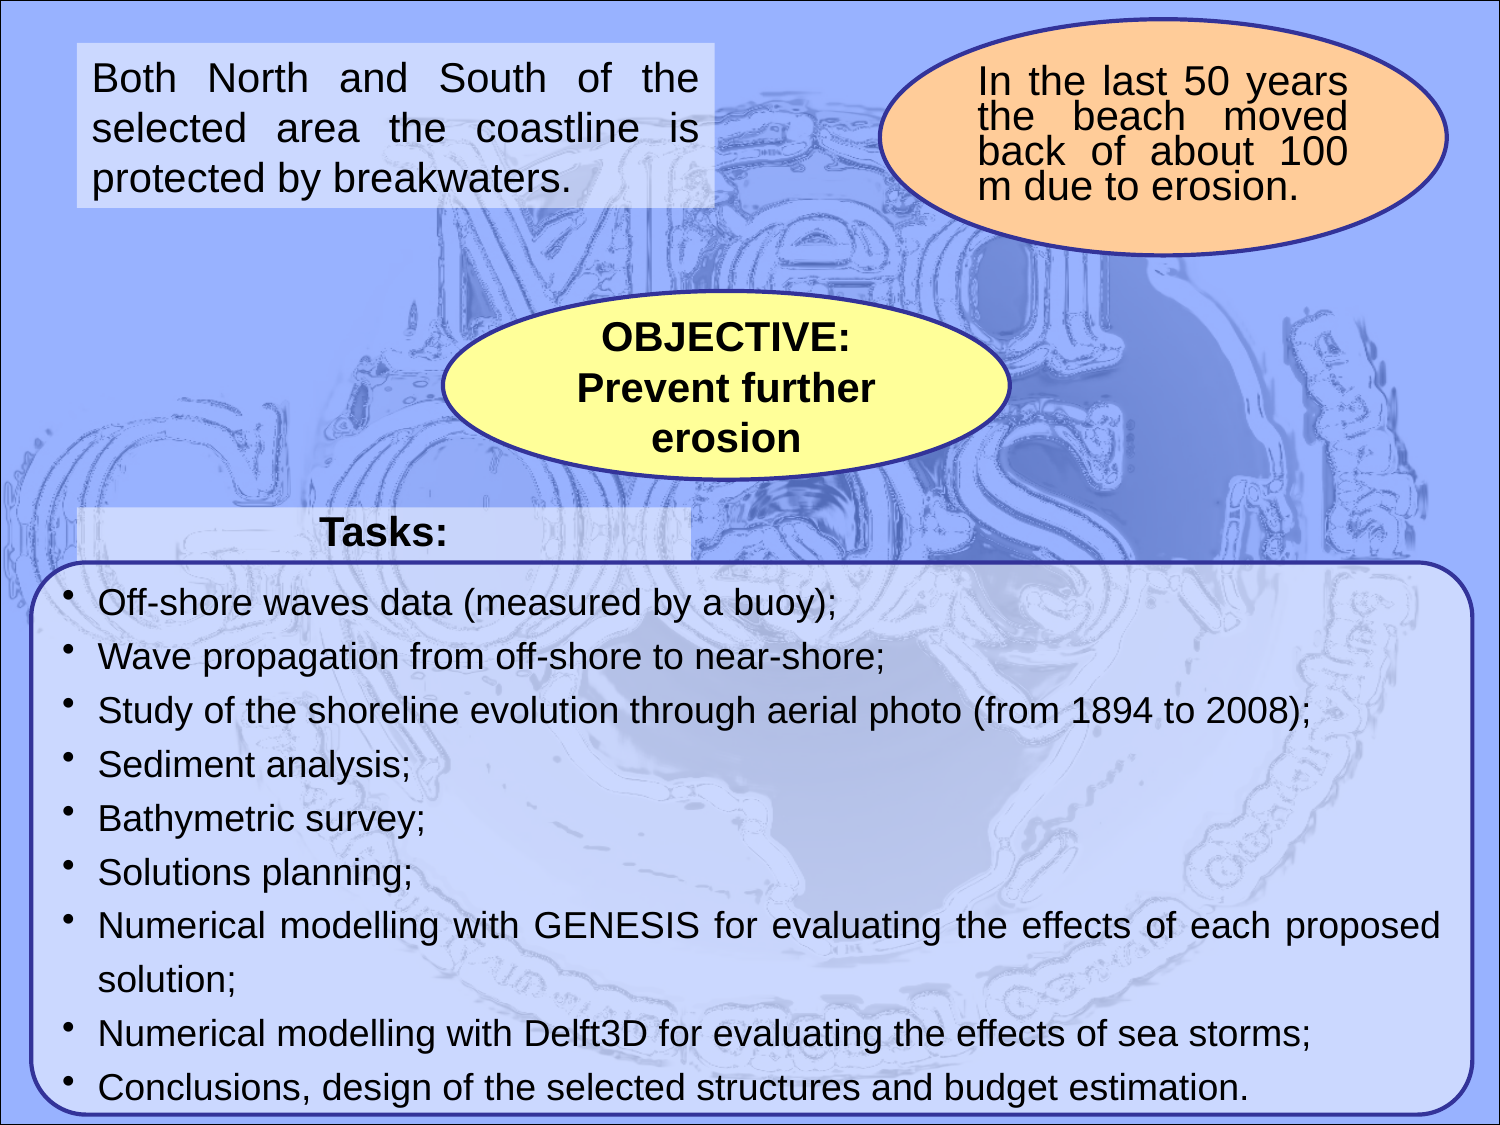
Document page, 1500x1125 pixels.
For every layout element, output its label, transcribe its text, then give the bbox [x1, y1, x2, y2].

text_box Tasks: [76, 507, 691, 562]
text_box In the last 50 years the beach moved back of about 100 m due to erosion. [879, 19, 1447, 256]
text_box OBJECTIVE: Prevent further erosion [442, 290, 1010, 480]
text_box Off-shore waves data (measured by a buoy); Wave propagation from off-shore to near-shore; Study of the shoreline evolution through aerial photo (from 1894 to 2008); Sediment analysis; Bathymetric survey; Solutions planning; Numerical modelling with GENESIS for evaluating the effects of each proposed solution; Numerical modelling with Delft3D for evaluating the effects of sea storms; Conclusions, design of the selected structures and budget estimation. [31, 562, 1473, 1115]
text_box [0, 0, 1500, 1125]
text_box Both North and South of the selected area the coastline is protected by breakwaters. [76, 42, 715, 208]
